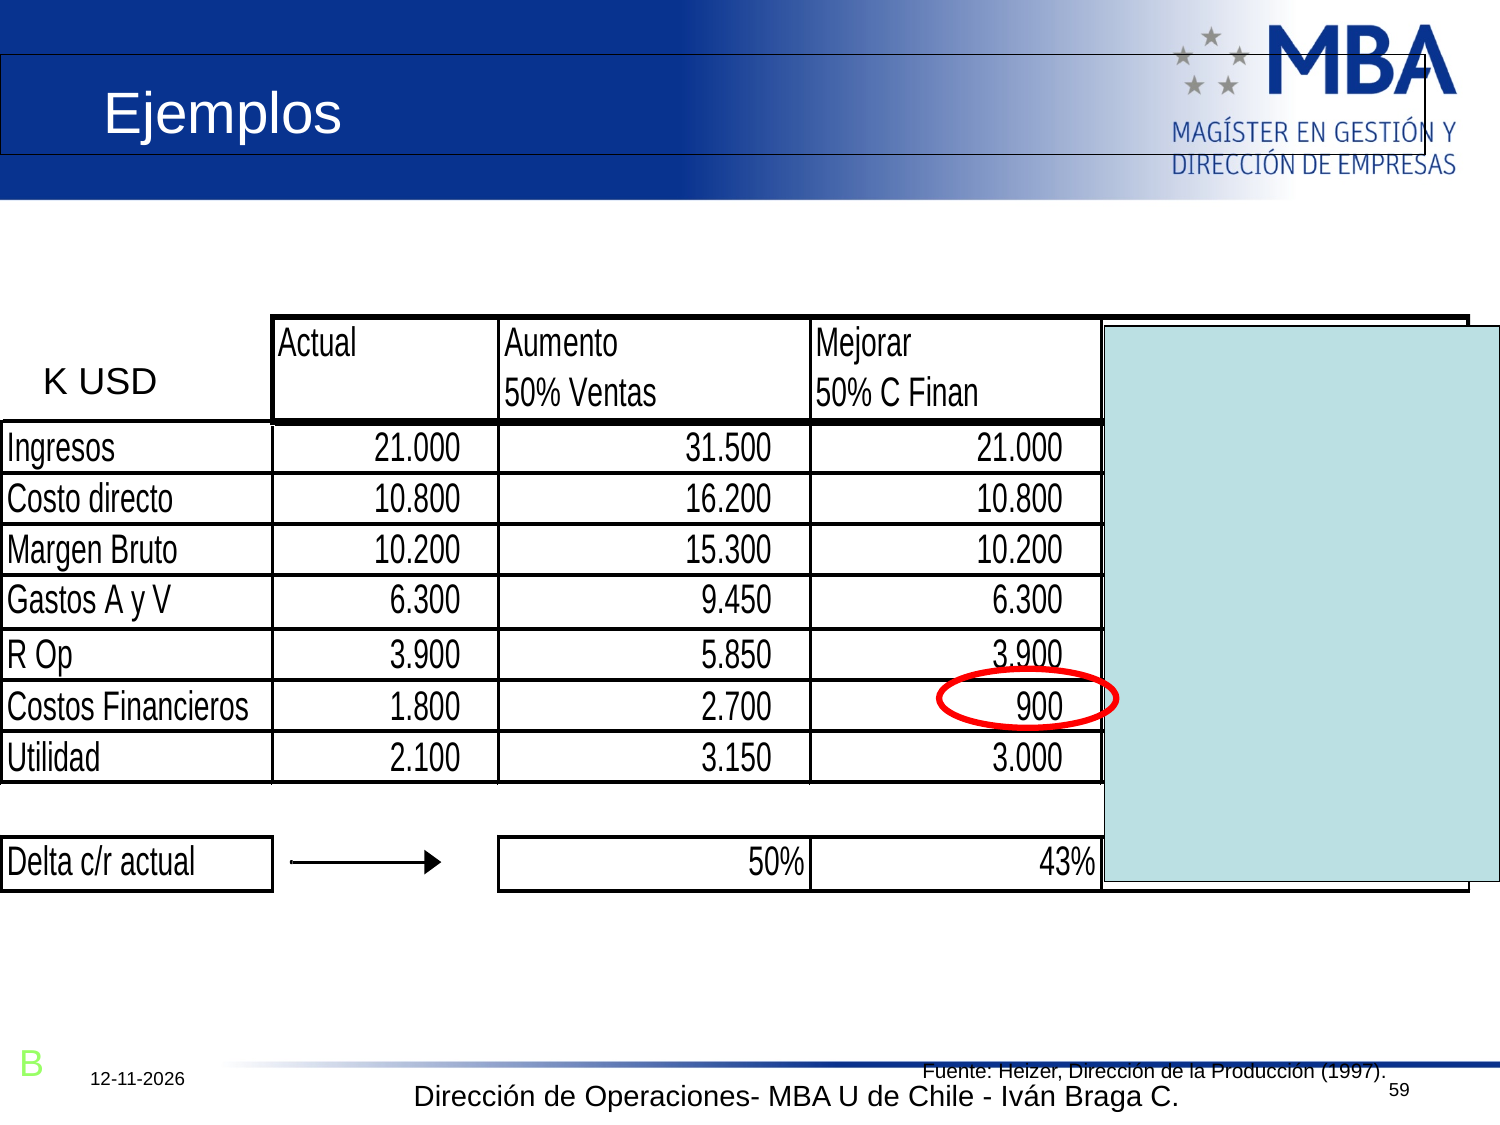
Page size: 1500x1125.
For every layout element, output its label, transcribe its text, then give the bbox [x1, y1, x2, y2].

text_box [1474, 326, 1500, 882]
footer [501, 1070, 1034, 1125]
text_box Fuente: Heizer, Dirección de la Producción (1997). [837, 1050, 1402, 1090]
picture [0, 0, 1500, 1125]
picture [1097, 1098, 1104, 1104]
title Ejemplos [88, 66, 1364, 154]
picture [1069, 1097, 1079, 1104]
text_box [0, 54, 1425, 155]
text_box B [4, 1031, 60, 1092]
picture [1034, 1090, 1234, 1125]
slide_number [74, 1058, 426, 1103]
slide_number 59 [1234, 1070, 1426, 1125]
picture [1130, 1098, 1137, 1104]
